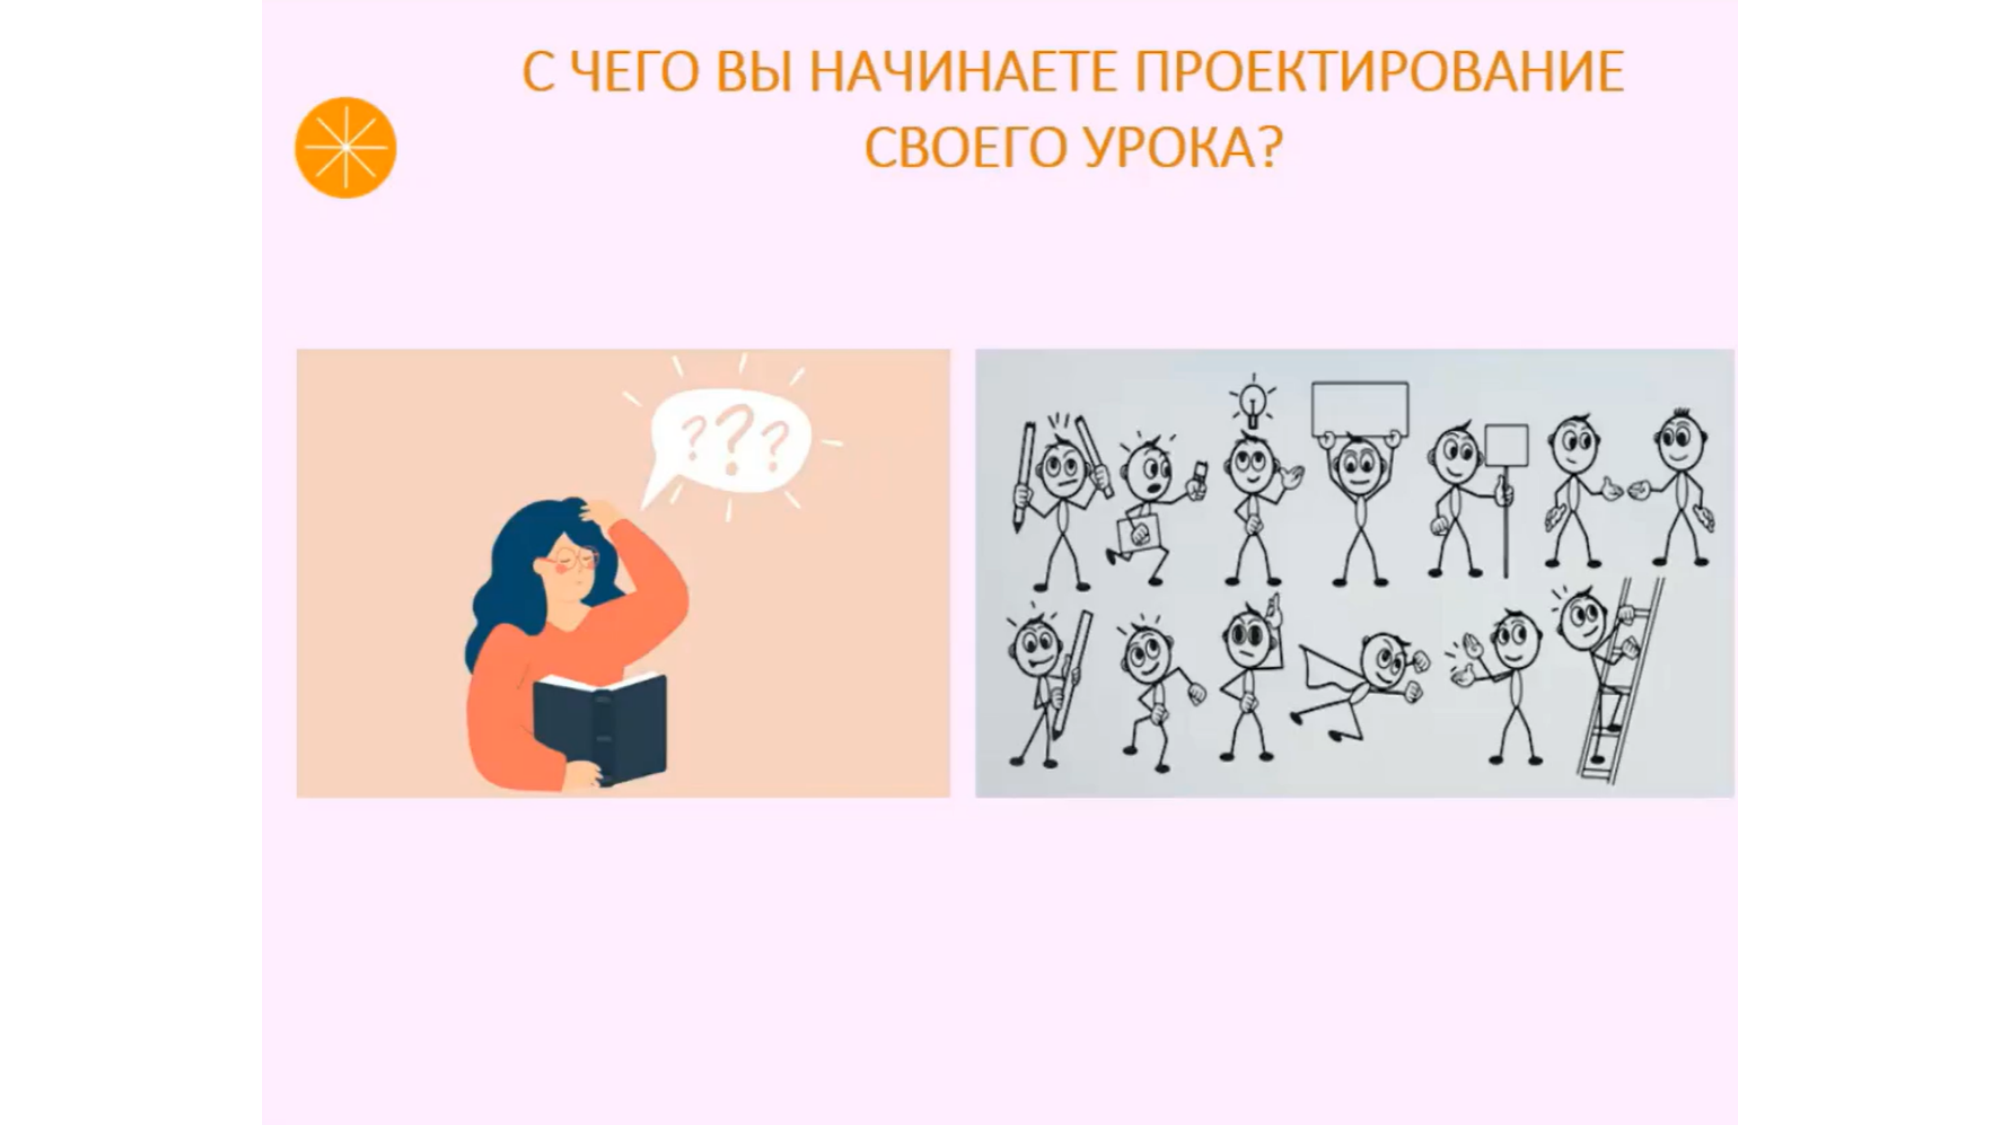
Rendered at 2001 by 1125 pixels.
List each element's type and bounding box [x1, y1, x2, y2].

picture [262, 0, 1738, 1125]
